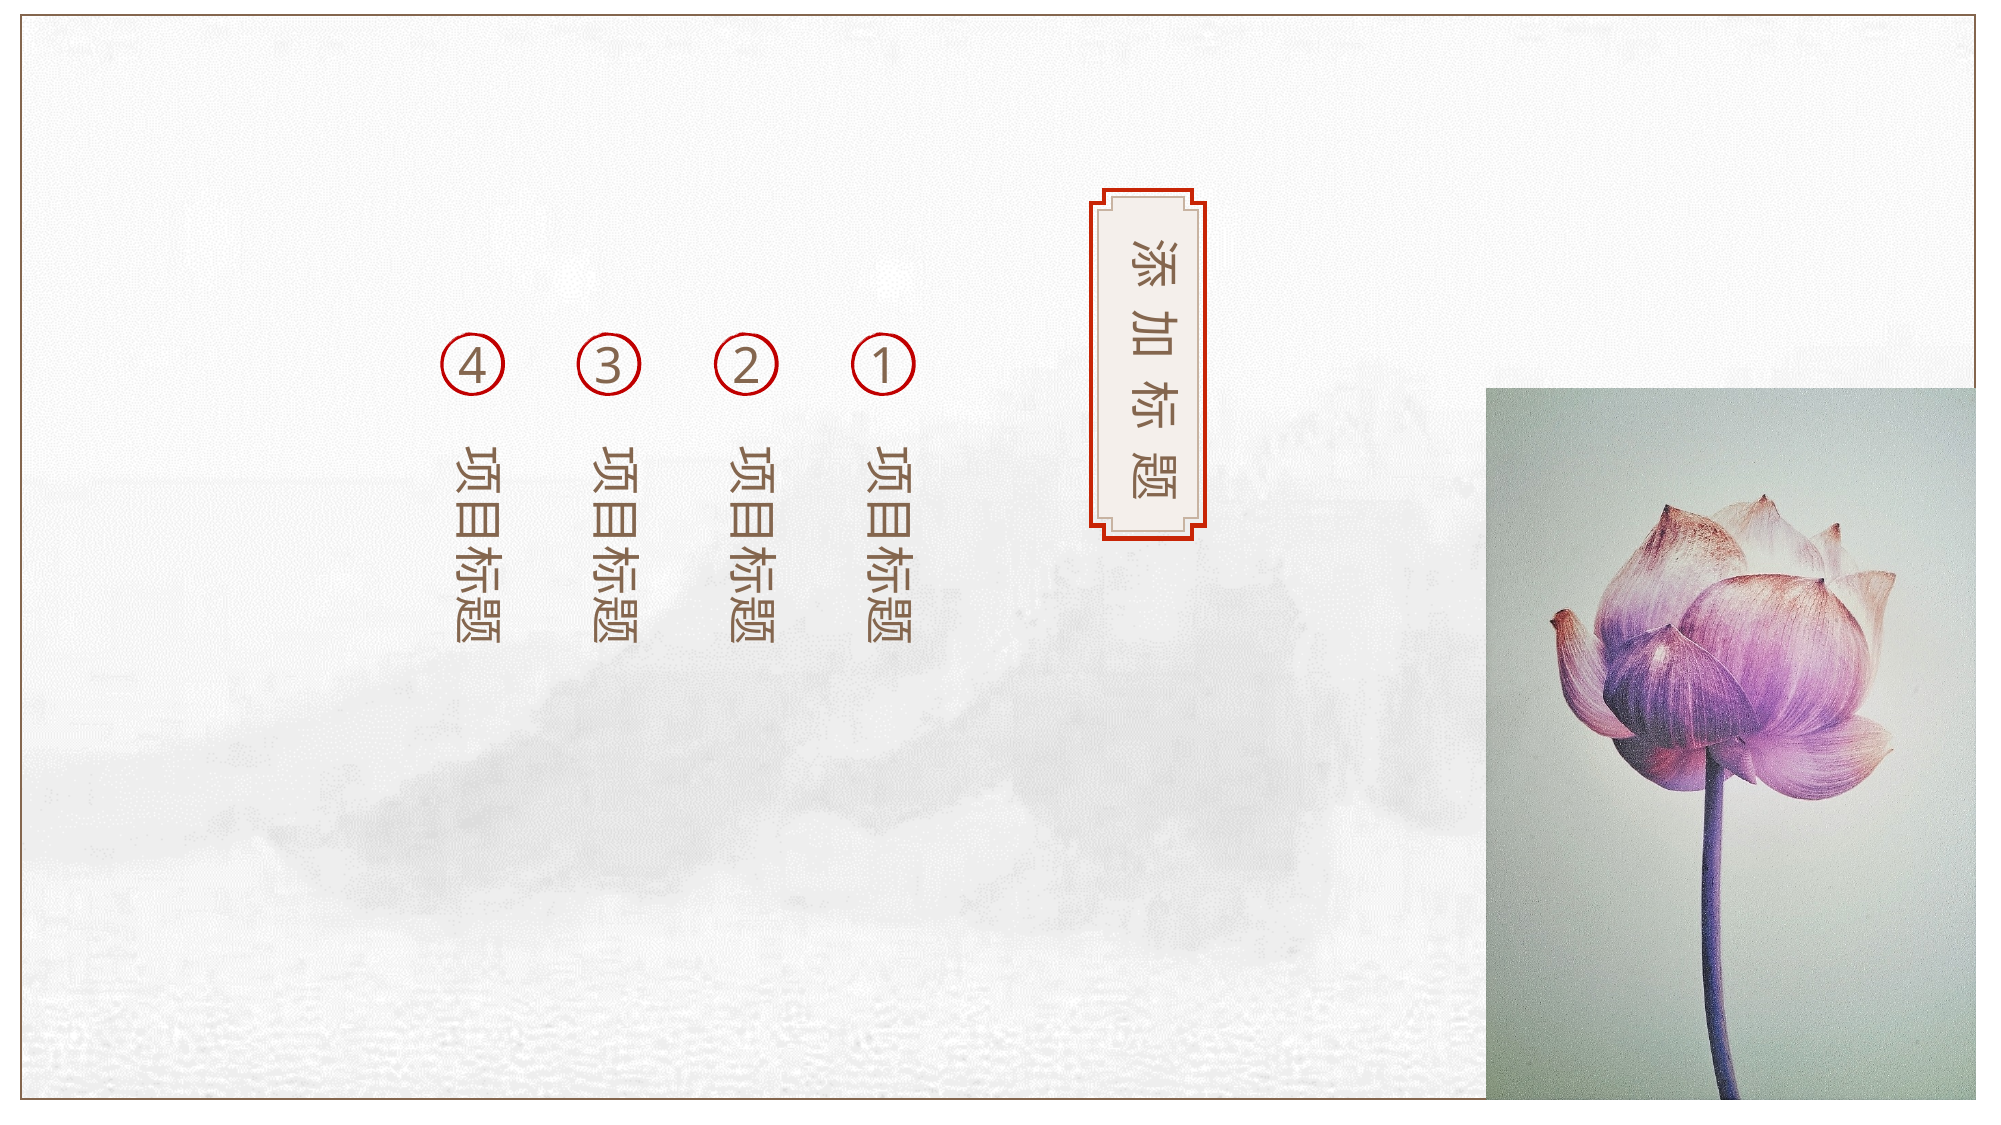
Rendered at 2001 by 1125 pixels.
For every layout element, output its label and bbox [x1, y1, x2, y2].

text_box [1090, 189, 1206, 539]
text_box [427, 326, 929, 648]
picture [22, 16, 1976, 1100]
